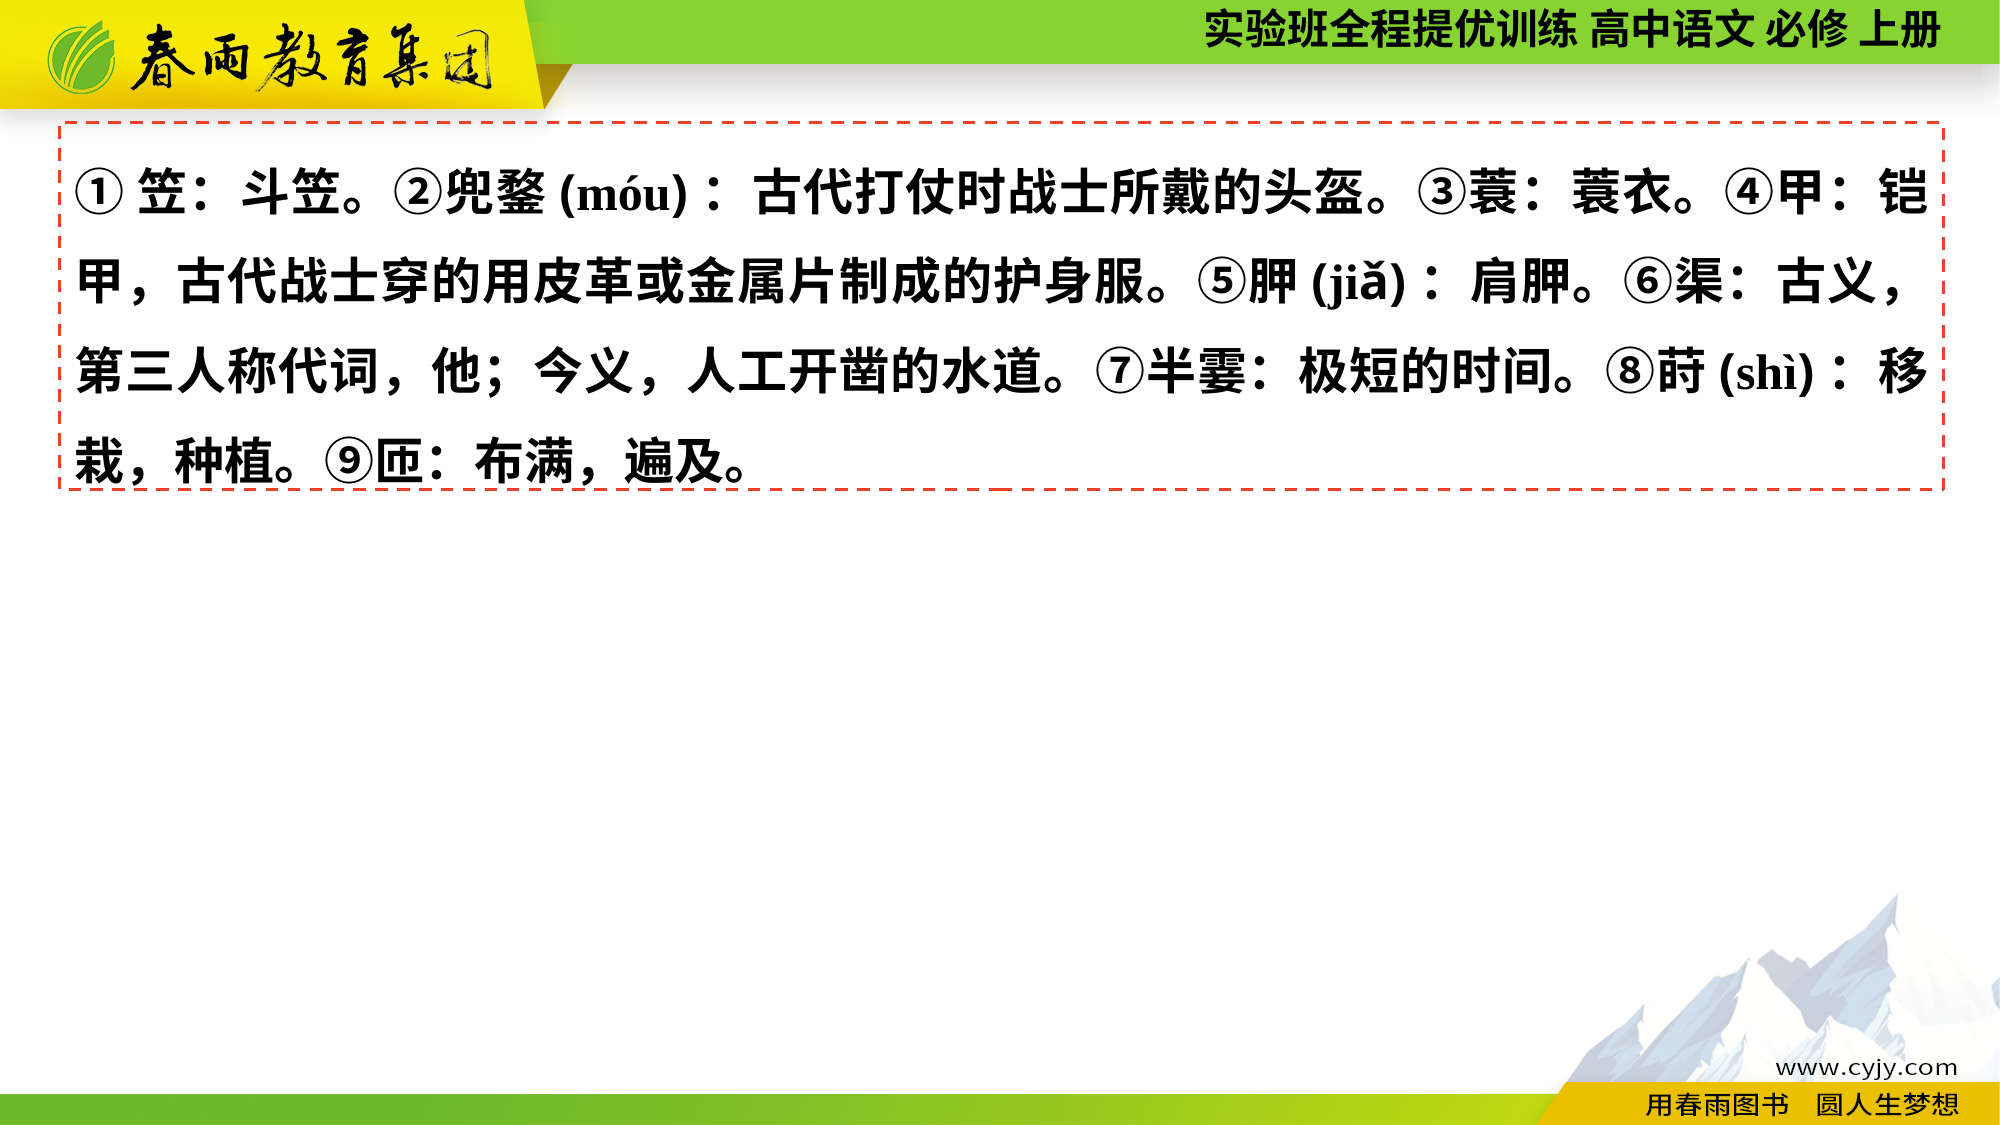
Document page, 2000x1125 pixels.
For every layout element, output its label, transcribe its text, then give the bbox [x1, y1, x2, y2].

list ①笠：斗笠。②兜鍪(móu)：古代打仗时战士所戴的头盔。③蓑：蓑衣。④甲：铠甲，古代战士穿的用皮革或金属片制成的护身服。⑤胛(jiǎ)：肩胛。⑥渠：古义，第三人称代词，他；今义，人工开凿的水道。⑦半霎：极短的时间。⑧莳(shì)：移栽，种植。⑨匝：布满，遍及。 [59, 122, 1944, 490]
picture [0, 0, 2000, 1125]
